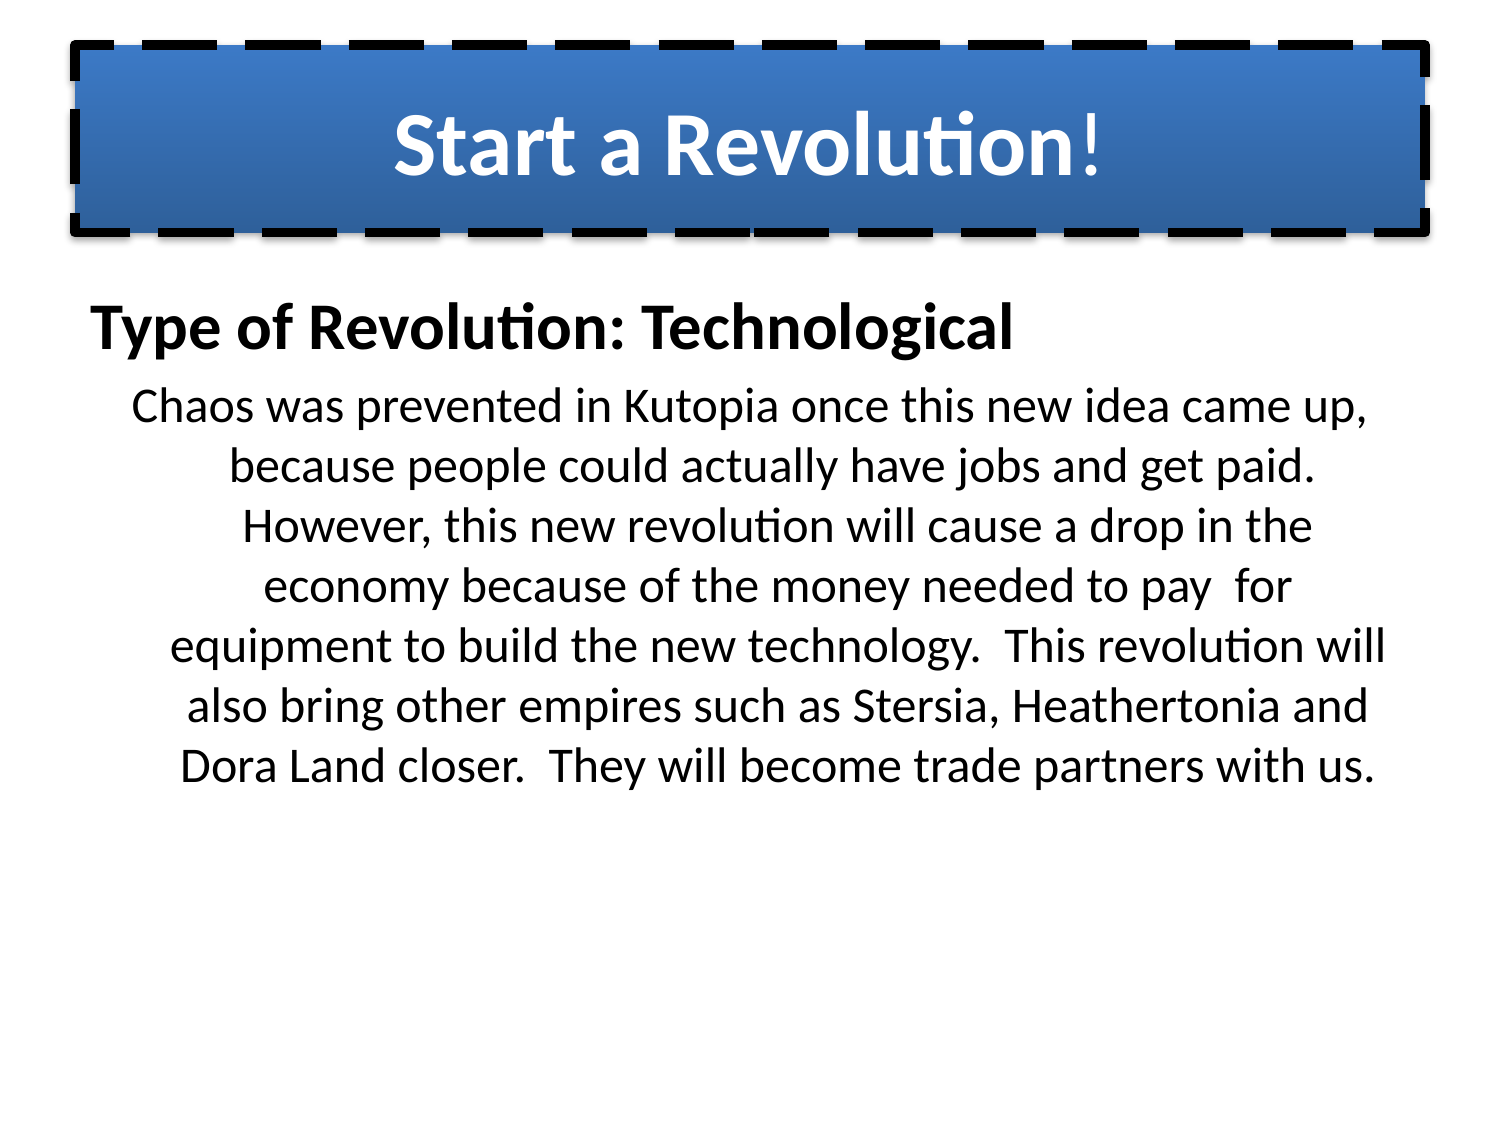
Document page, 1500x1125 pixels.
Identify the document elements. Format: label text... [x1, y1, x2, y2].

list Type of Revolution: Technological Chaos was prevented in Kutopia once this new idea came up, because people could actually have jobs and get paid. However, this new revolution will cause a drop in the economy because of the money needed to pay for equipment to build the new technology. This revolution will also bring other empires such as Stersia, Heathertonia and Dora Land closer. They will become trade partners with us. [75, 275, 1425, 1005]
title Start a Revolution! [74, 44, 1426, 233]
